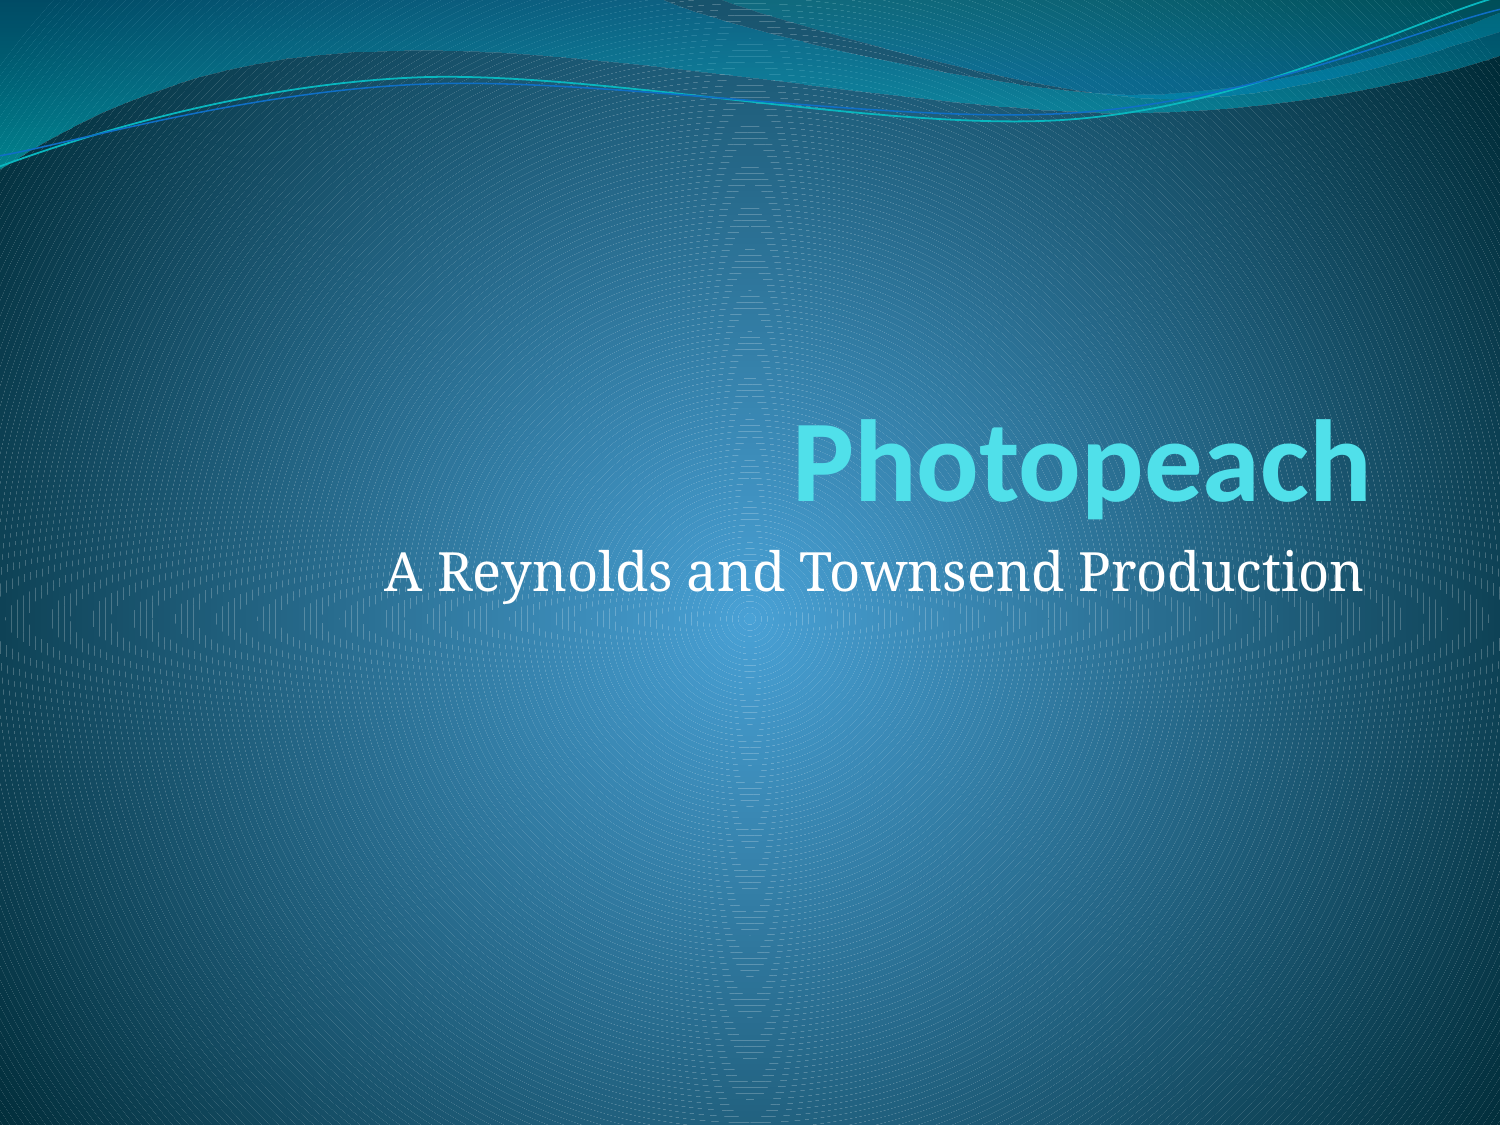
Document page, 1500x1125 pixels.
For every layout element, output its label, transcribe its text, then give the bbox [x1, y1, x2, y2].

subtitle A Reynolds and Townsend Production [87, 529, 1376, 818]
title Photopeach [87, 224, 1376, 525]
